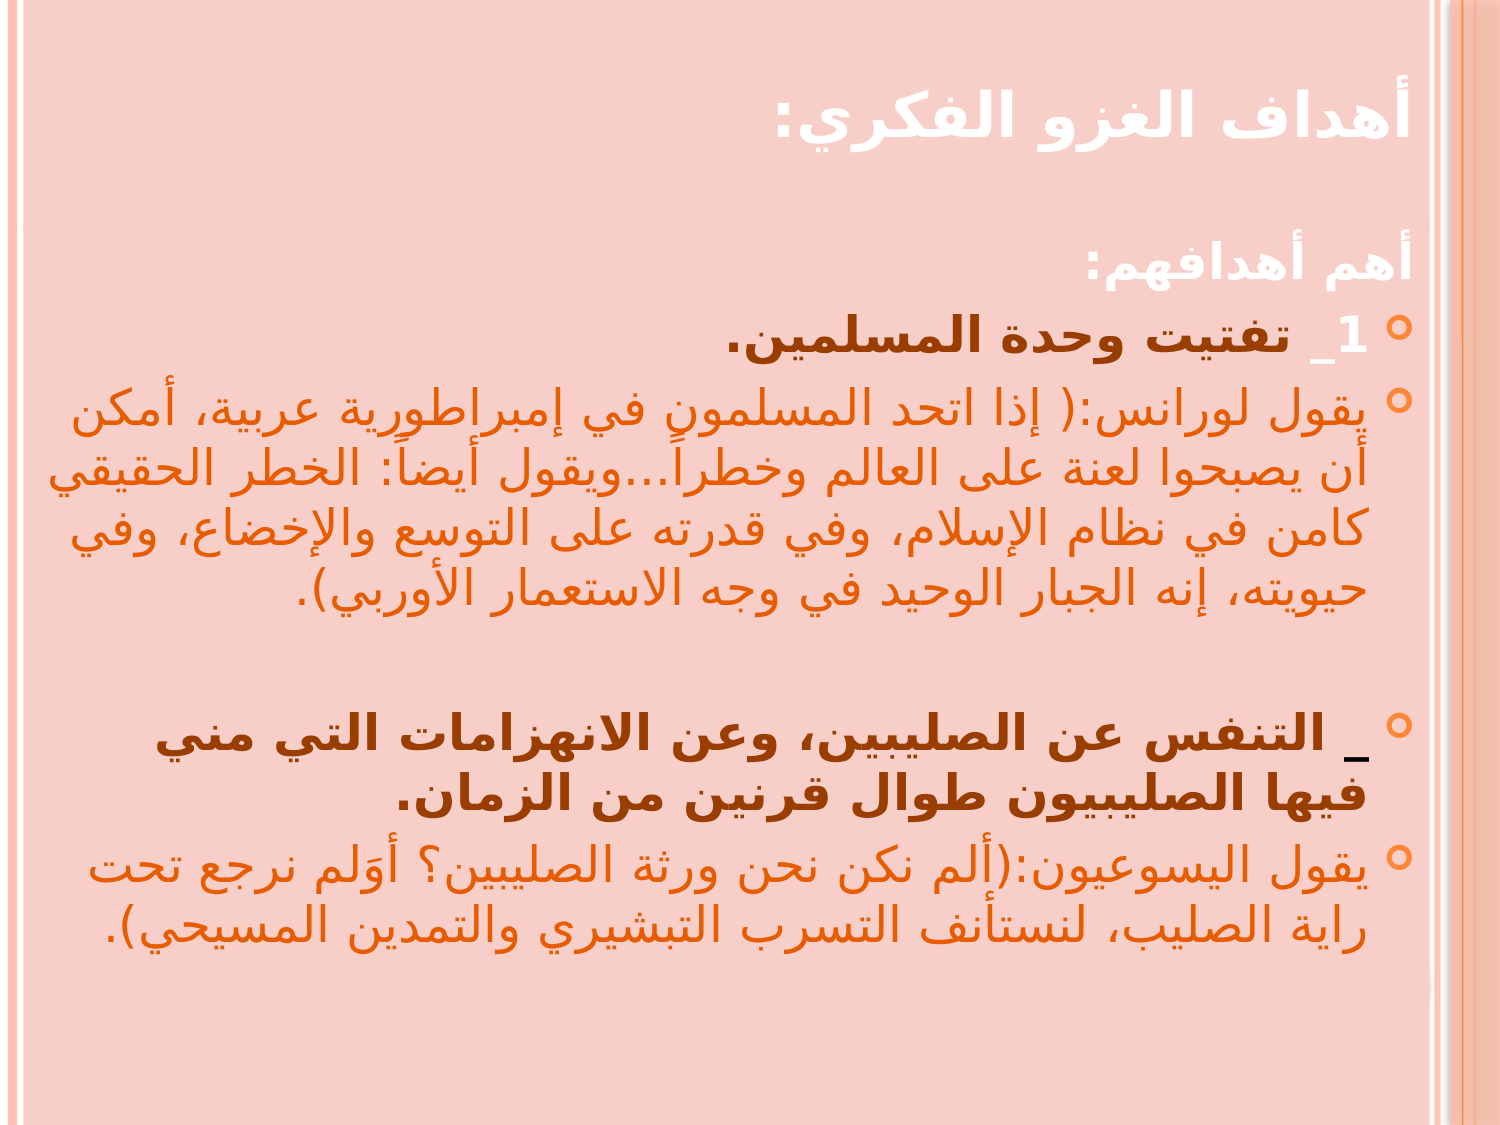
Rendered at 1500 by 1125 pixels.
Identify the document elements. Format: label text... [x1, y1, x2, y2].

list أهم أهدافهم: 1_ تفتيت وحدة المسلمين. يقول لورانس:( إذا اتحد المسلمون في إمبراطورية عربية، أمكن أن يصبحوا لعنة على العالم وخطراً...ويقول أيضاً: الخطر الحقيقي كامن في نظام الإسلام، وفي قدرته على التوسع والإخضاع، وفي حيويته، إنه الجبار الوحيد في وجه الاستعمار الأوربي). _ التنفس عن الصليبين، وعن الانهزامات التي مني فيها الصليبيون طوال قرنين من الزمان. يقول اليسوعيون:(ألم نكن نحن ورثة الصليبين؟ أوَلم نرجع تحت راية الصليب، لنستأنف التسرب التبشيري والتمدين المسيحي). [23, 222, 1430, 1125]
title أهداف الغزو الفكري: [23, 0, 1430, 222]
